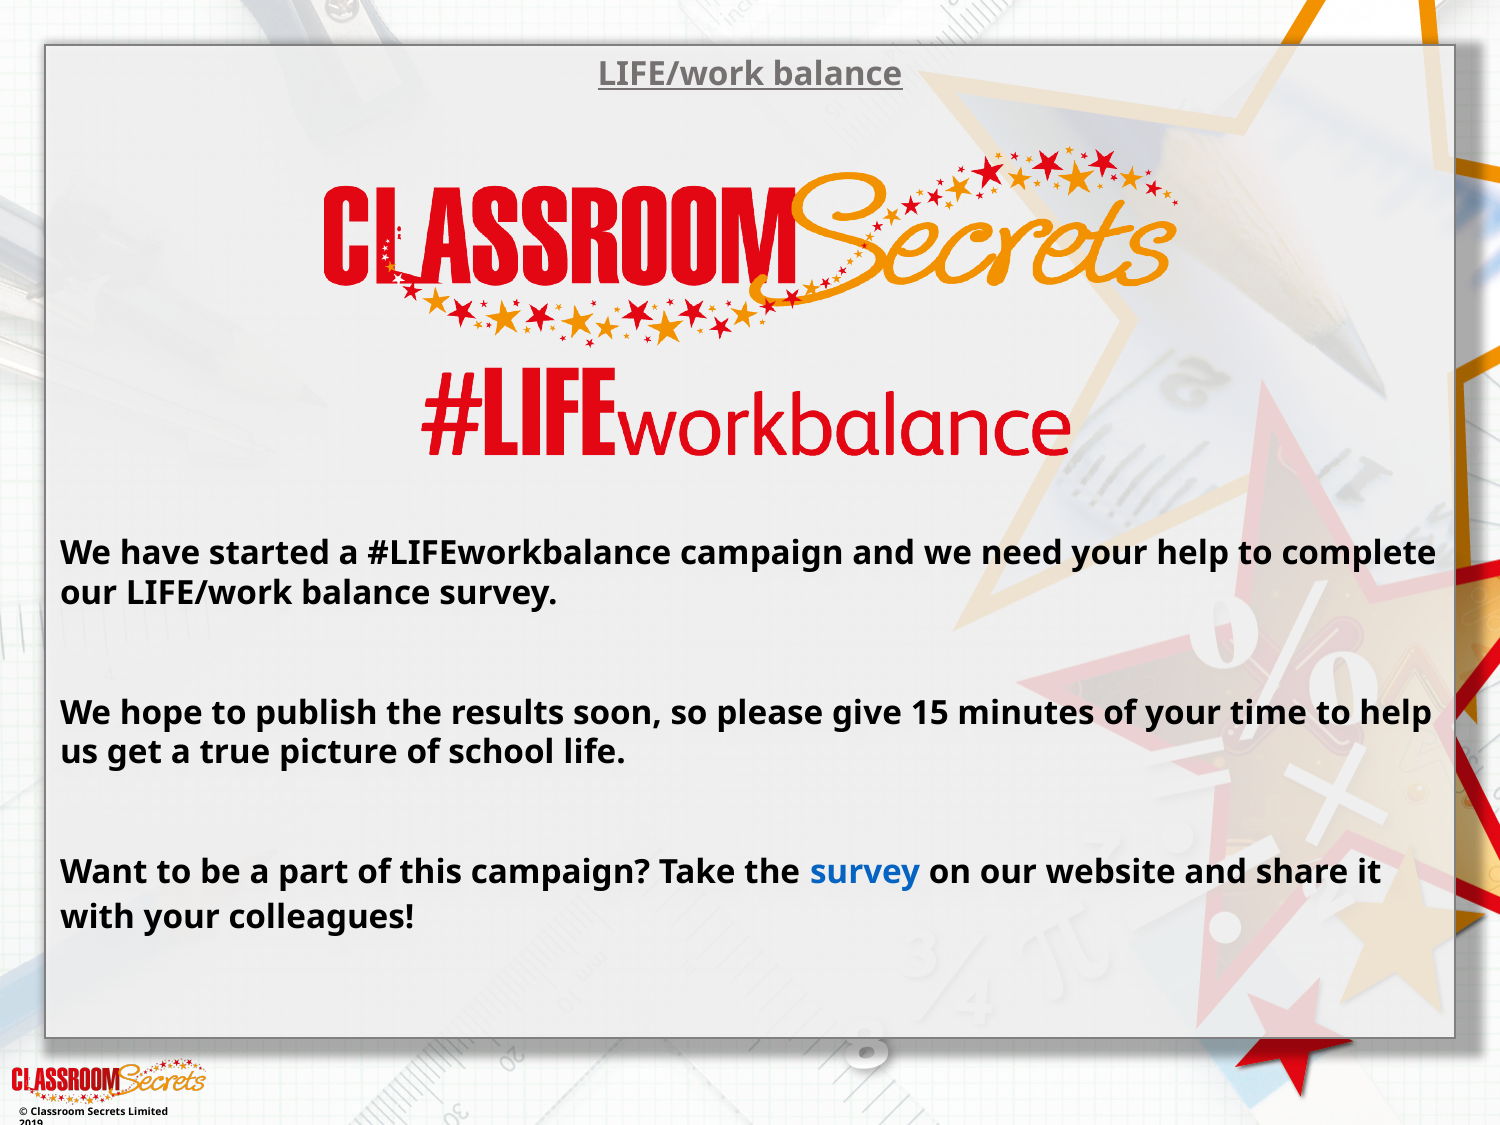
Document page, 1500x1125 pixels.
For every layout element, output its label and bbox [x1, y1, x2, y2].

text_box [4, 1058, 207, 1125]
picture [0, 0, 1500, 1125]
